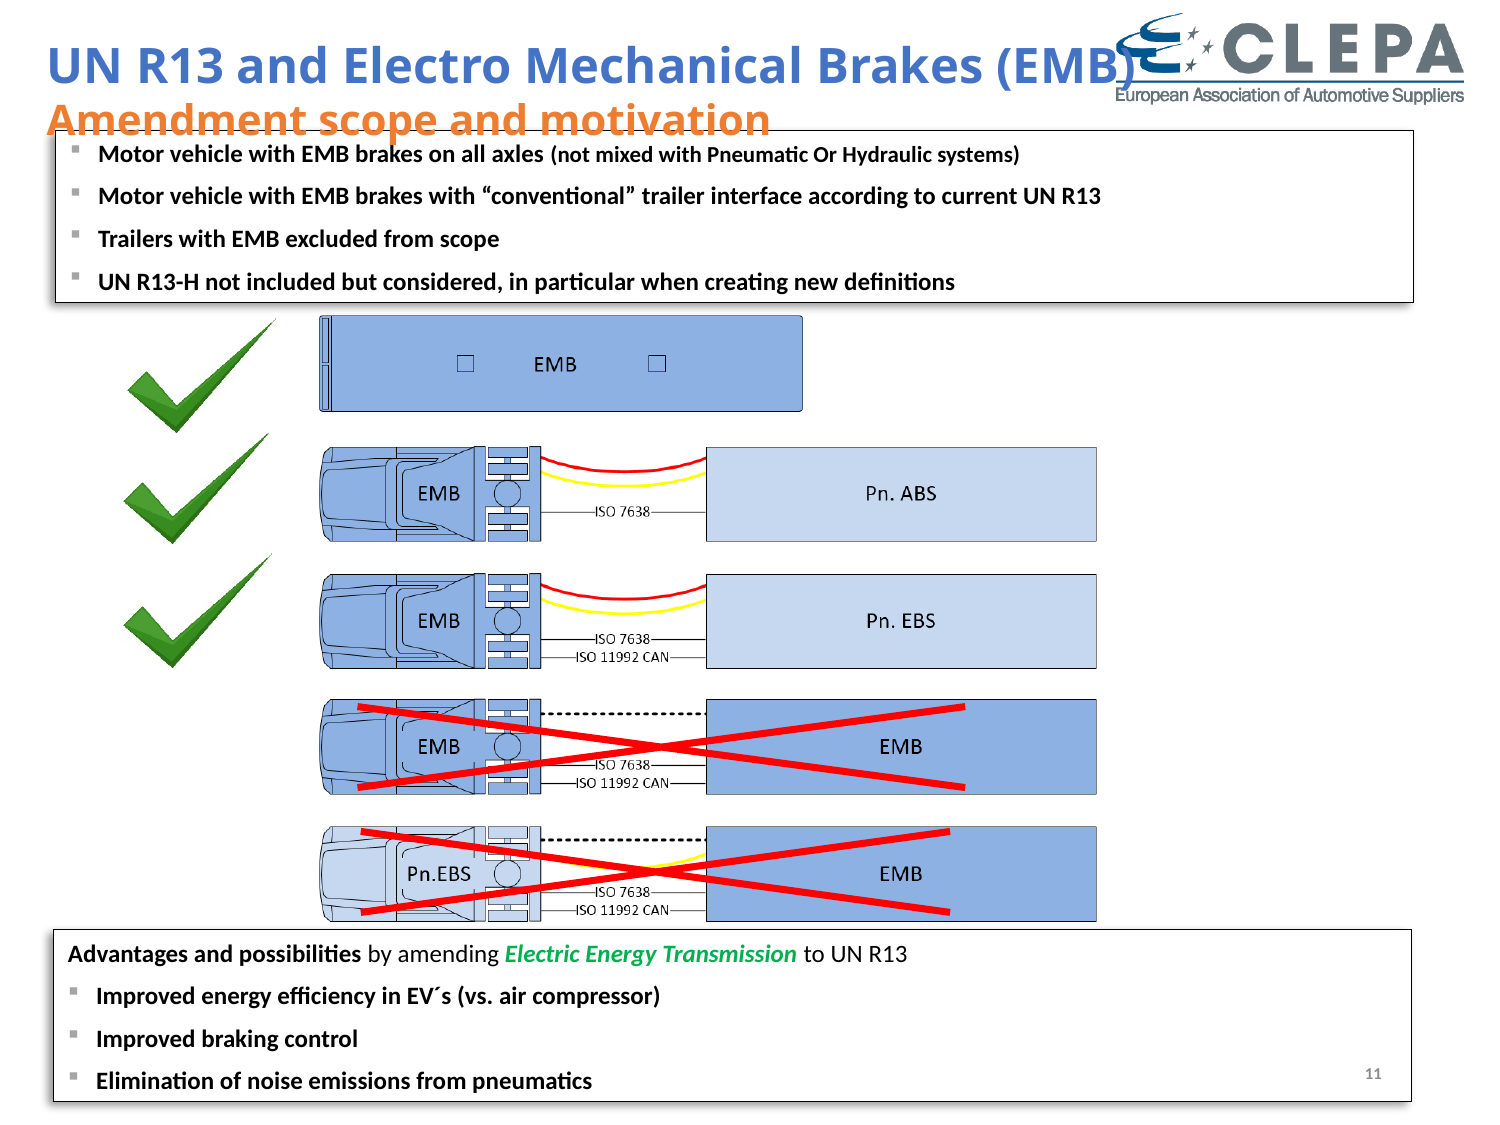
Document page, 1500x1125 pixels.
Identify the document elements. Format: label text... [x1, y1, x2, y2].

text_box Motor vehicle with EMB brakes on all axles (not mixed with Pneumatic Or Hydraulic systems) Motor vehicle with EMB brakes with “conventional” trailer interface according to current UN R13 Trailers with EMB excluded from scope UN R13-H not included but considered, in particular when creating new definitions [55, 130, 1414, 303]
picture [301, 303, 1128, 939]
slide_number 11 [1059, 1042, 1397, 1103]
picture [123, 318, 276, 544]
picture [1116, 13, 1464, 105]
text_box Advantages and possibilities by amending Electric Energy Transmission to UN R13 Improved energy efficiency in EV´s (vs. air compressor) Improved braking control Elimination of noise emissions from pneumatics [53, 929, 1412, 1102]
picture [123, 553, 272, 668]
text_box UN R13 and Electro Mechanical Brakes (EMB) Amendment scope and motivation [31, 26, 1190, 169]
